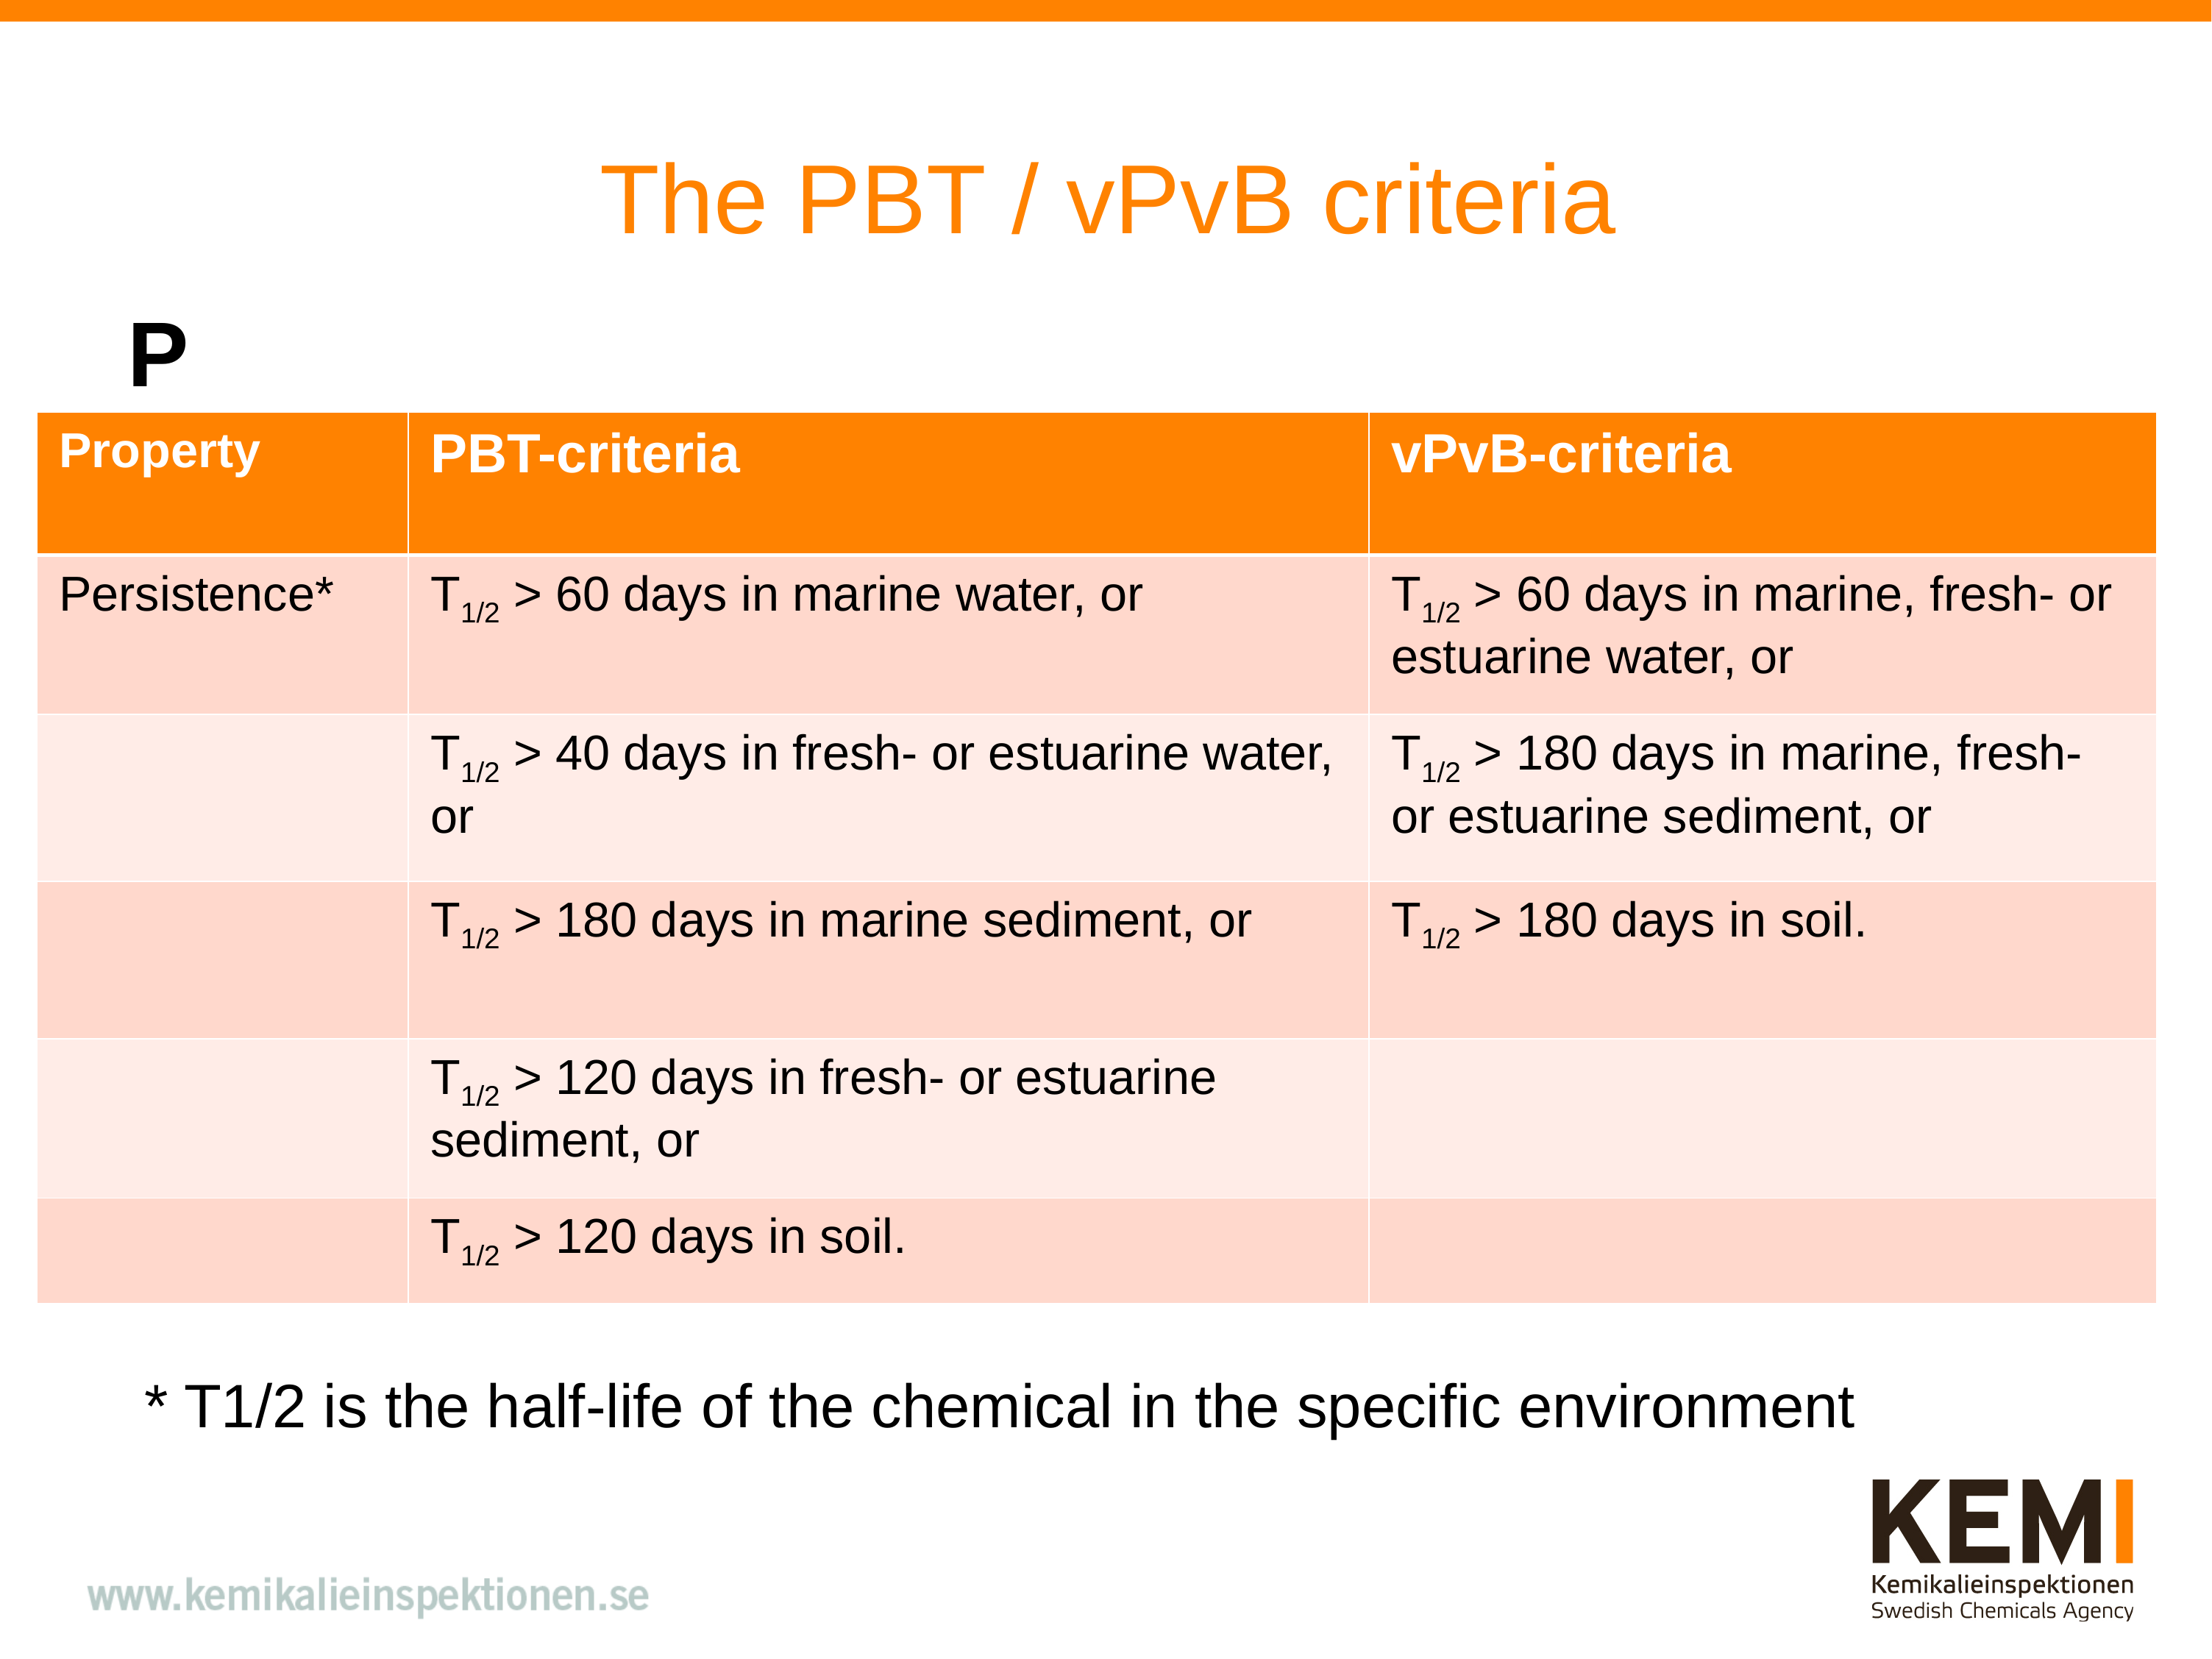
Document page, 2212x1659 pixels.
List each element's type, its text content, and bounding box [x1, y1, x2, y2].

text_box * T1/2 is the half-life of the chemical in the specific environment [121, 1355, 1880, 1452]
table_cell T1/2 > 120 days in fresh- or estuarine sediment, or [409, 1040, 1368, 1198]
table_cell T1/2 > 180 days in marine sediment, or [409, 882, 1368, 1038]
table_cell [1370, 1040, 2156, 1198]
table_cell Persistence* [38, 557, 408, 714]
table_cell T1/2 > 180 days in soil. [1370, 882, 2156, 1038]
table_cell T1/2 > 60 days in marine, fresh- or estuarine water, or [1370, 557, 2156, 714]
table_cell T1/2 > 180 days in marine, fresh- or estuarine sediment, or [1370, 715, 2156, 881]
table_cell [38, 882, 408, 1038]
text_box P [116, 289, 200, 411]
table_cell T1/2 > 120 days in soil. [409, 1198, 1368, 1303]
title The PBT / vPvB criteria [113, 28, 2104, 360]
table_header PBT-criteria [409, 413, 1368, 553]
picture [1872, 1479, 2133, 1621]
table_cell [38, 715, 408, 881]
table_cell T1/2 > 40 days in fresh- or estuarine water, or [409, 715, 1368, 881]
table_cell [38, 1198, 408, 1303]
table_cell [38, 1040, 408, 1198]
table_header vPvB-criteria [1370, 413, 2156, 553]
table_cell [1370, 1198, 2156, 1303]
picture [87, 1573, 652, 1621]
table_cell T1/2 > 60 days in marine water, or [409, 557, 1368, 714]
table_header Property [38, 413, 408, 553]
